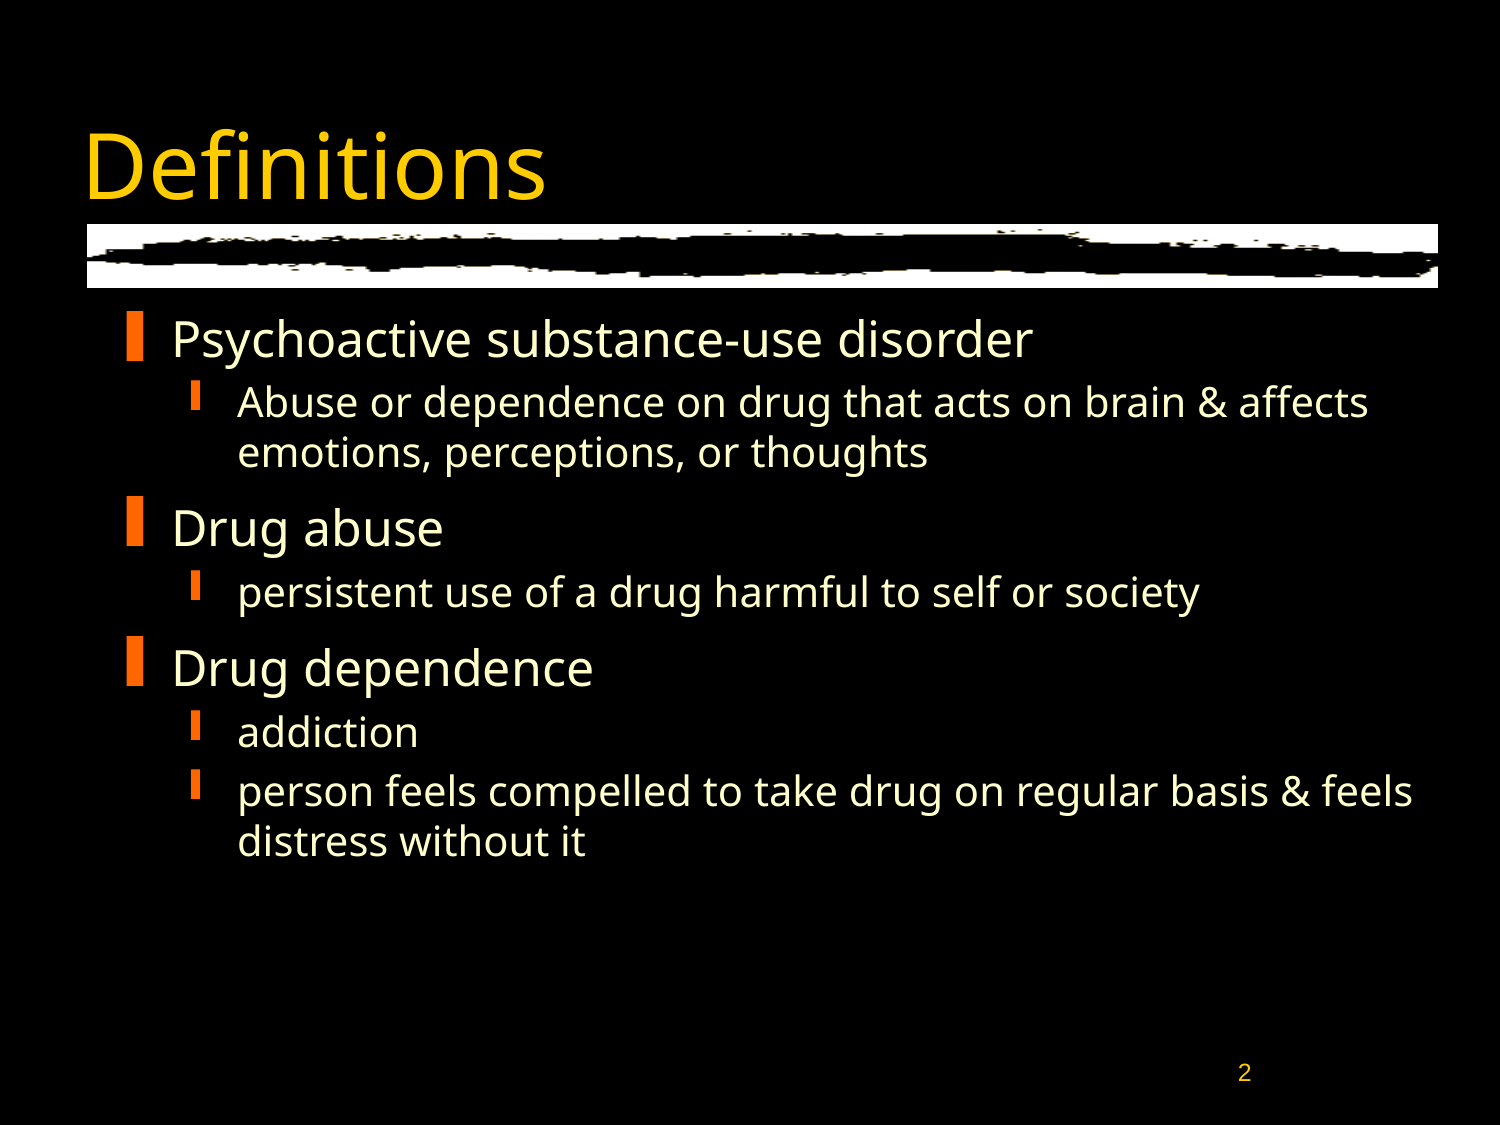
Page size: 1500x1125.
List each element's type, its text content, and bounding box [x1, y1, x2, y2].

list Psychoactive substance-use disorder Abuse or dependence on drug that acts on brain & affects emotions, perceptions, or thoughts Drug abuse persistent use of a drug harmful to self or society Drug dependence addiction person feels compelled to take drug on regular basis & feels distress without it [99, 299, 1442, 985]
title Definitions [66, 37, 1342, 226]
